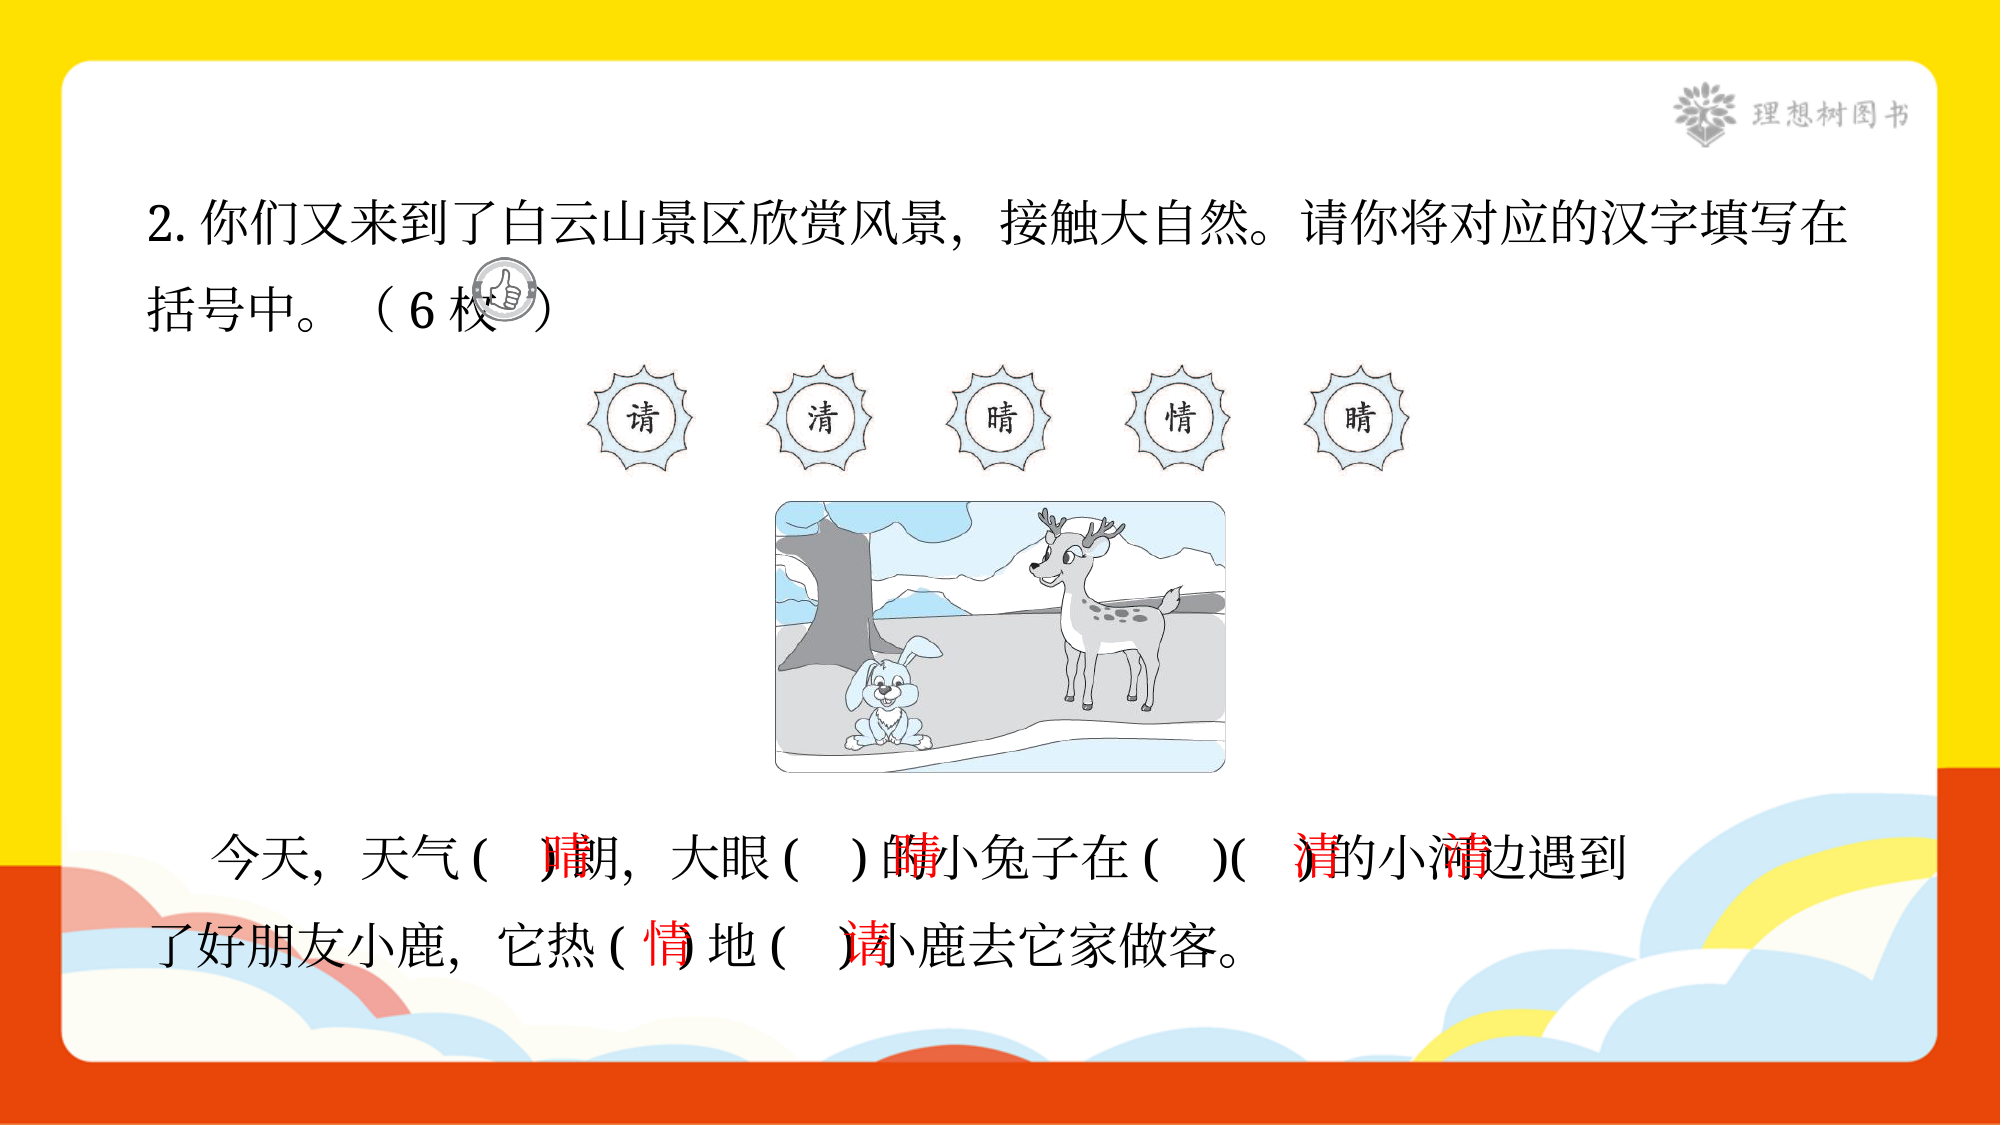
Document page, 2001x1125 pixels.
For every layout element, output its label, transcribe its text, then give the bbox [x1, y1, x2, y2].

text_box 清 [1424, 796, 1511, 875]
text_box 情 [624, 884, 711, 963]
text_box 今天，天气( )朗，大眼( )的小兔子在( )( )的小河边遇到 了好朋友小鹿，它热( )地( )小鹿去它家做客。 [146, 795, 1851, 965]
picture [0, 0, 2000, 1125]
text_box 睛 [874, 796, 961, 875]
text_box 晴 [524, 796, 611, 875]
text_box 清 [1274, 796, 1361, 875]
text_box 2.你们又来到了白云山景区欣赏风景，接触大自然。请你将对应的汉字填写在 括号中。（6枚 ） [146, 159, 1851, 330]
text_box 请 [824, 884, 911, 963]
